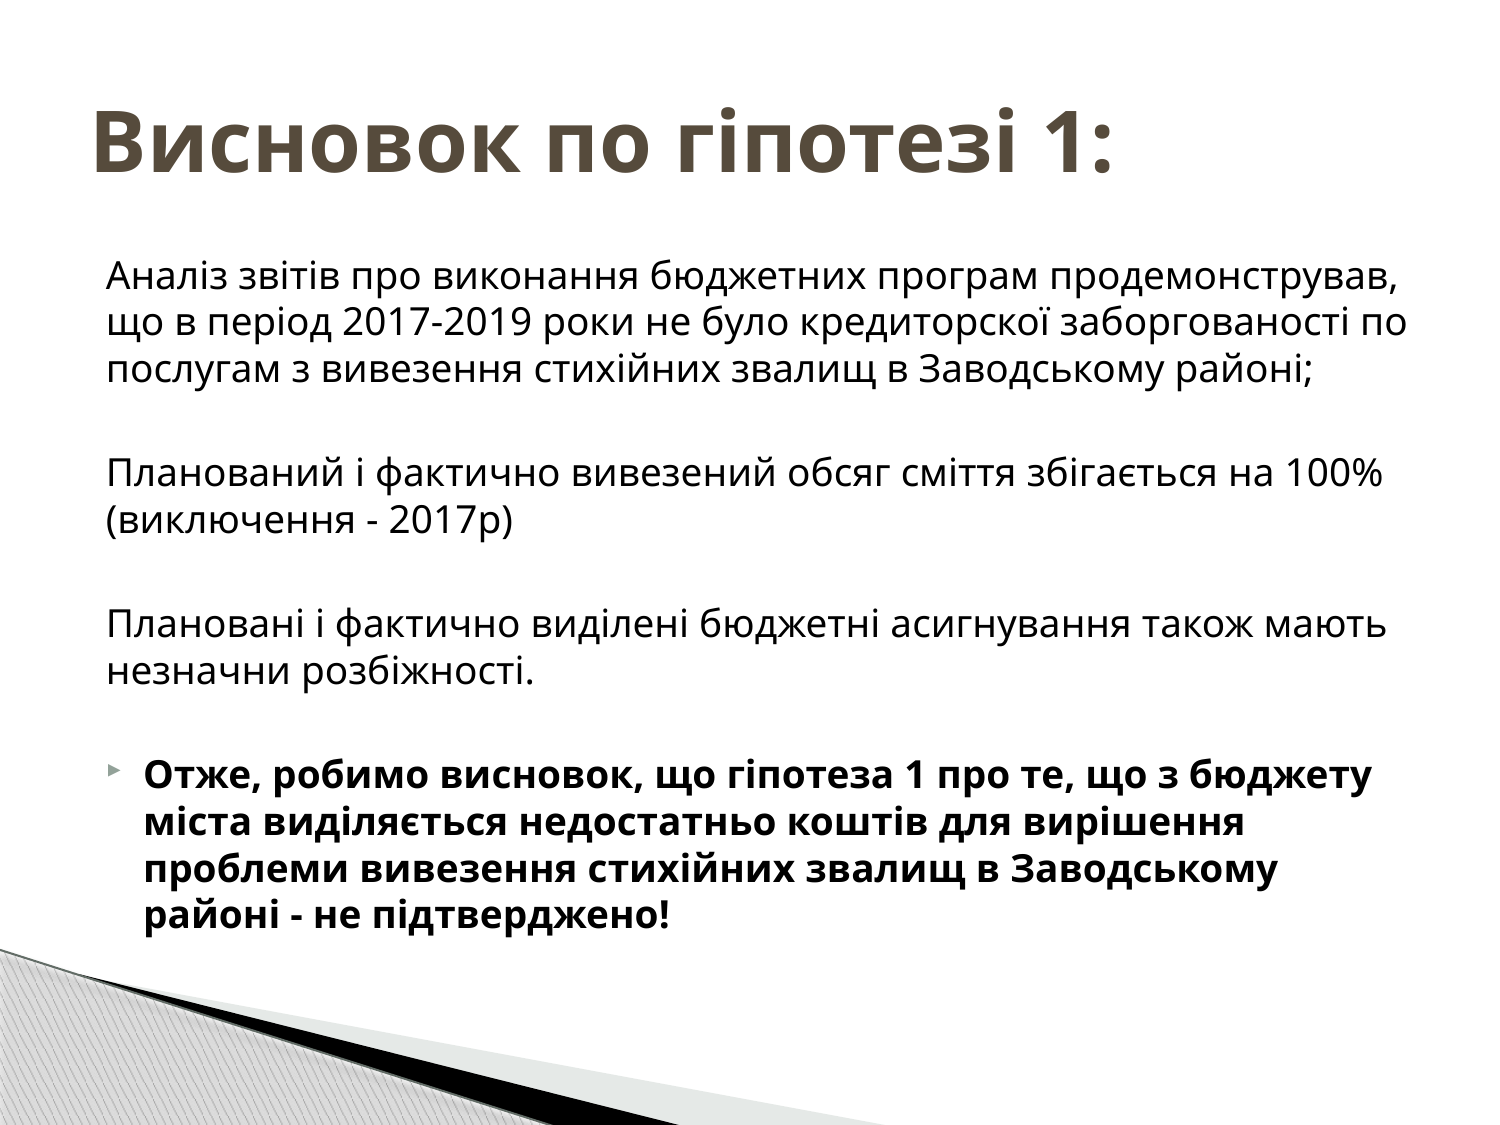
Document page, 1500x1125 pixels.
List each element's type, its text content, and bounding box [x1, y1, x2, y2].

title Висновок по гіпотезі 1: [75, 45, 1425, 233]
list Аналіз звітів про виконання бюджетних програм продемонстрував, що в період 2017-2019 роки не було кредиторскої заборгованості по послугам з вивезення стихійних звалищ в Заводському районі; Планований і фактично вивезений обсяг сміття збігається на 100% (виключення - 2017р) Плановані і фактично виділені бюджетні асигнування також мають незначни розбіжності. Отже, робимо висновок, що гіпотеза 1 про те, що з бюджету міста виділяється недостатньо коштів для вирішення проблеми вивезення стихійних звалищ в Заводському районі - не підтверджено! [75, 243, 1425, 986]
